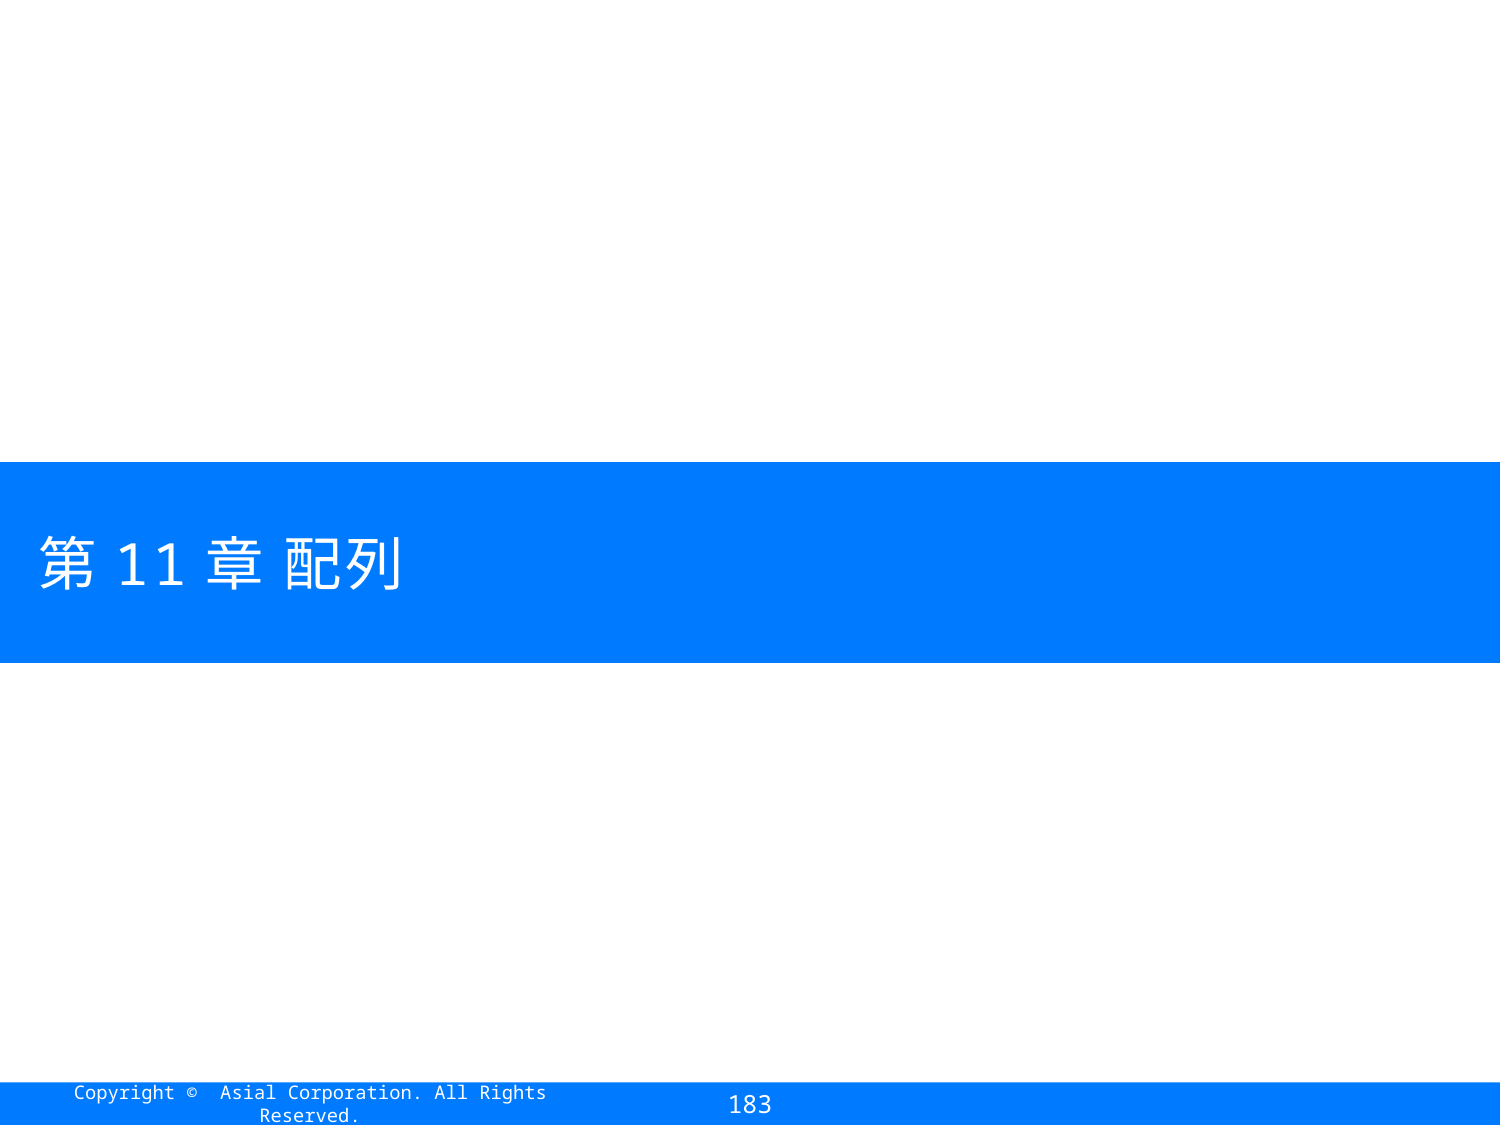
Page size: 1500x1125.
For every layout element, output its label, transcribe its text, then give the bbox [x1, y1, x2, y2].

title 第11章 配列 [23, 462, 1500, 663]
slide_number 183 [581, 1075, 919, 1125]
